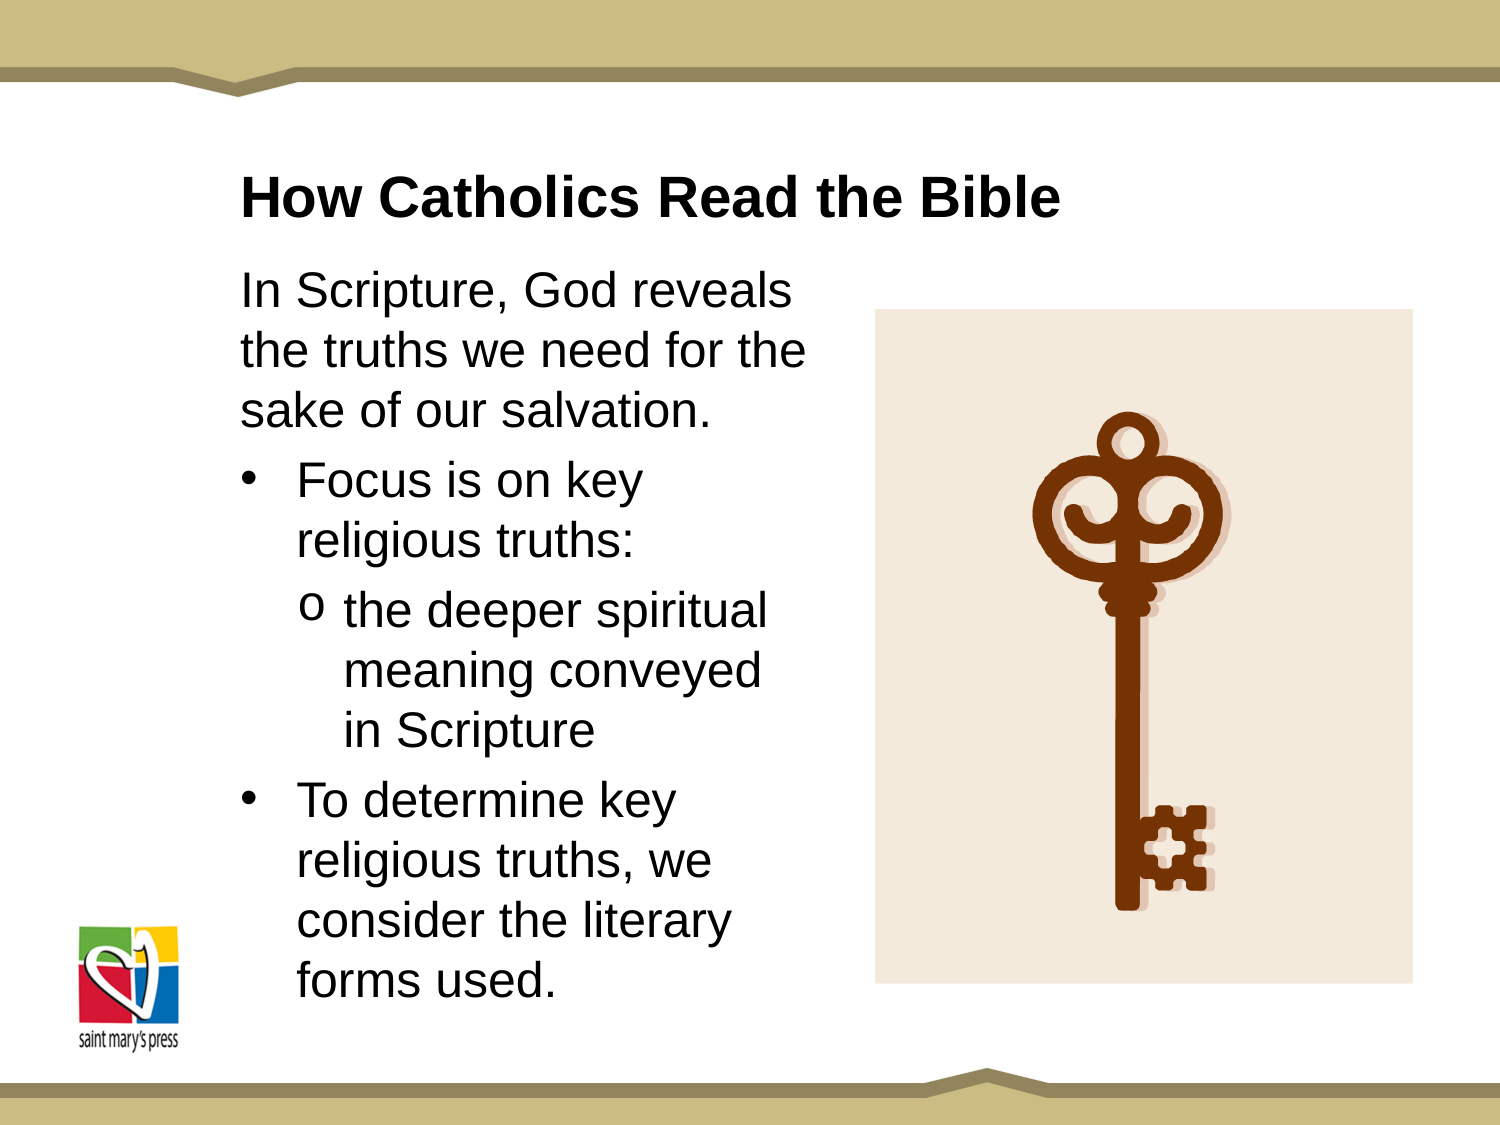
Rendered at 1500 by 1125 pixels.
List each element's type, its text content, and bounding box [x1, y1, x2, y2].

title How Catholics Read the Bible [225, 149, 1500, 238]
picture [0, 0, 1500, 1125]
list In Scripture, God reveals the truths we need for the sake of our salvation. Focus is on key religious truths: the deeper spiritual meaning conveyed in Scripture To determine key religious truths, we consider the literary forms used. [225, 249, 825, 1050]
